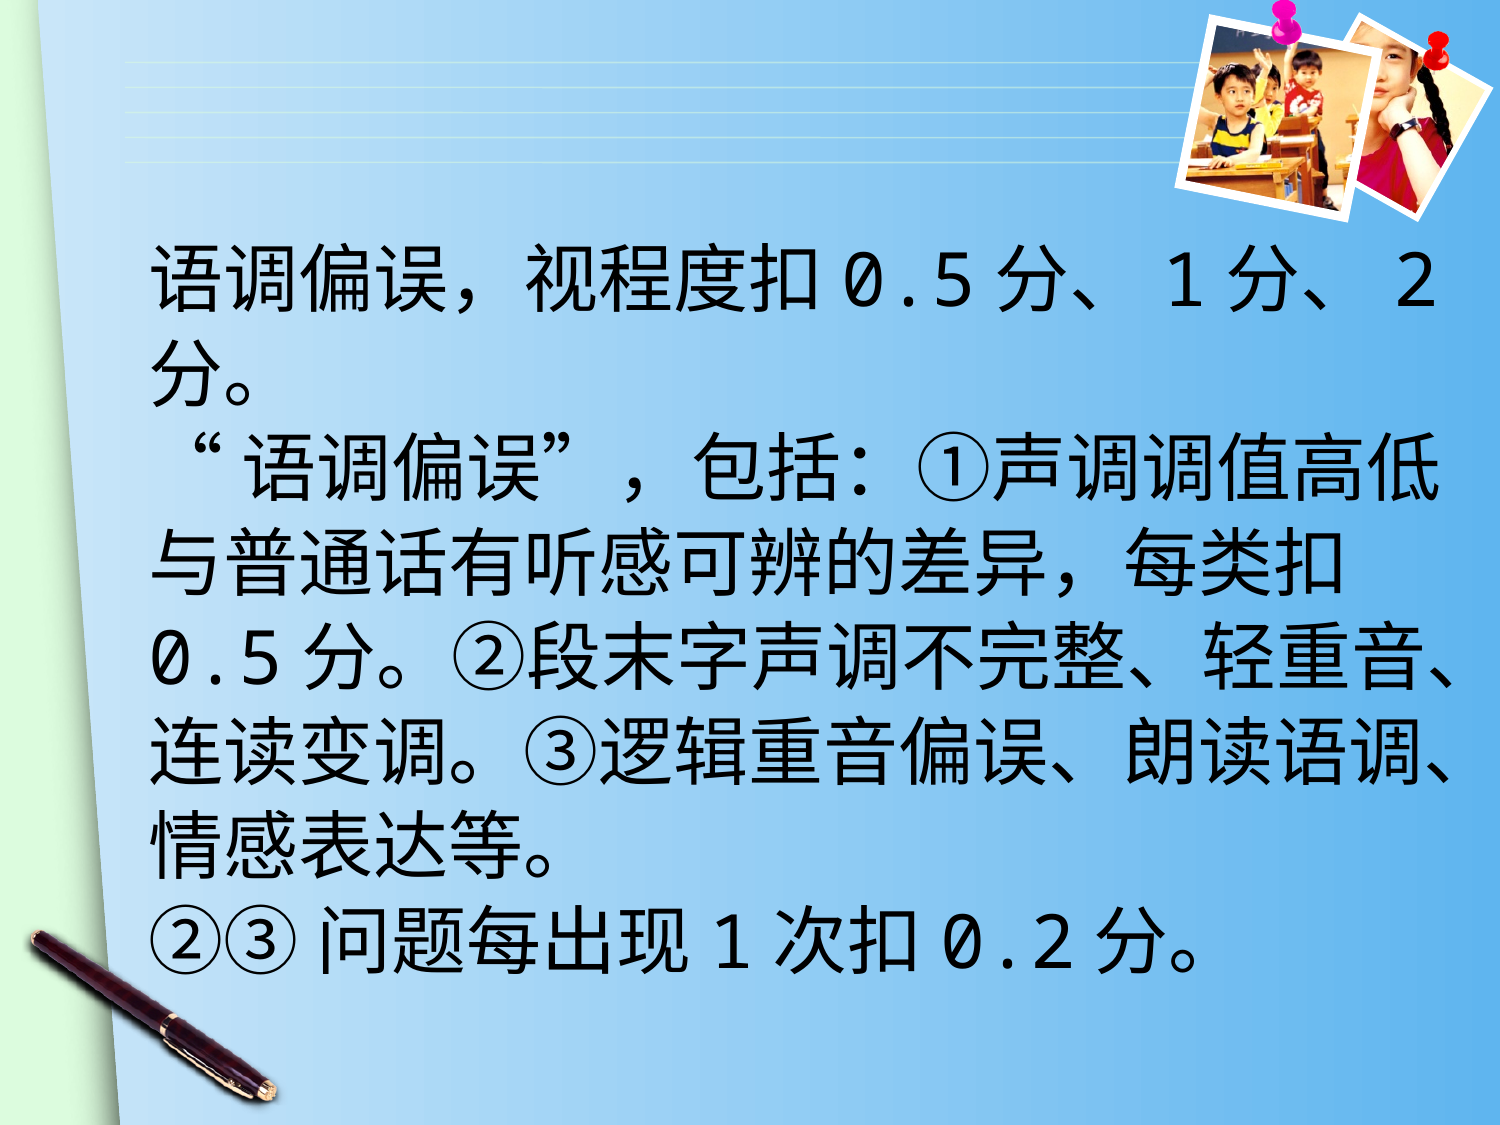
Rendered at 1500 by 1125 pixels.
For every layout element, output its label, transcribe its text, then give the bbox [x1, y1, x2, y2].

text_box 语调偏误，视程度扣0.5分、1分、2分。 “语调偏误”，包括：①声调调值高低与普通话有听感可辨的差异，每类扣0.5分。②段末字声调不完整、轻重音、连读变调。③逻辑重音偏误、朗读语调、情感表达等。 ②③问题每出现1次扣0.2分。 [133, 219, 1500, 991]
picture [0, 0, 288, 1125]
picture [1186, 0, 1371, 211]
picture [1351, 22, 1484, 212]
